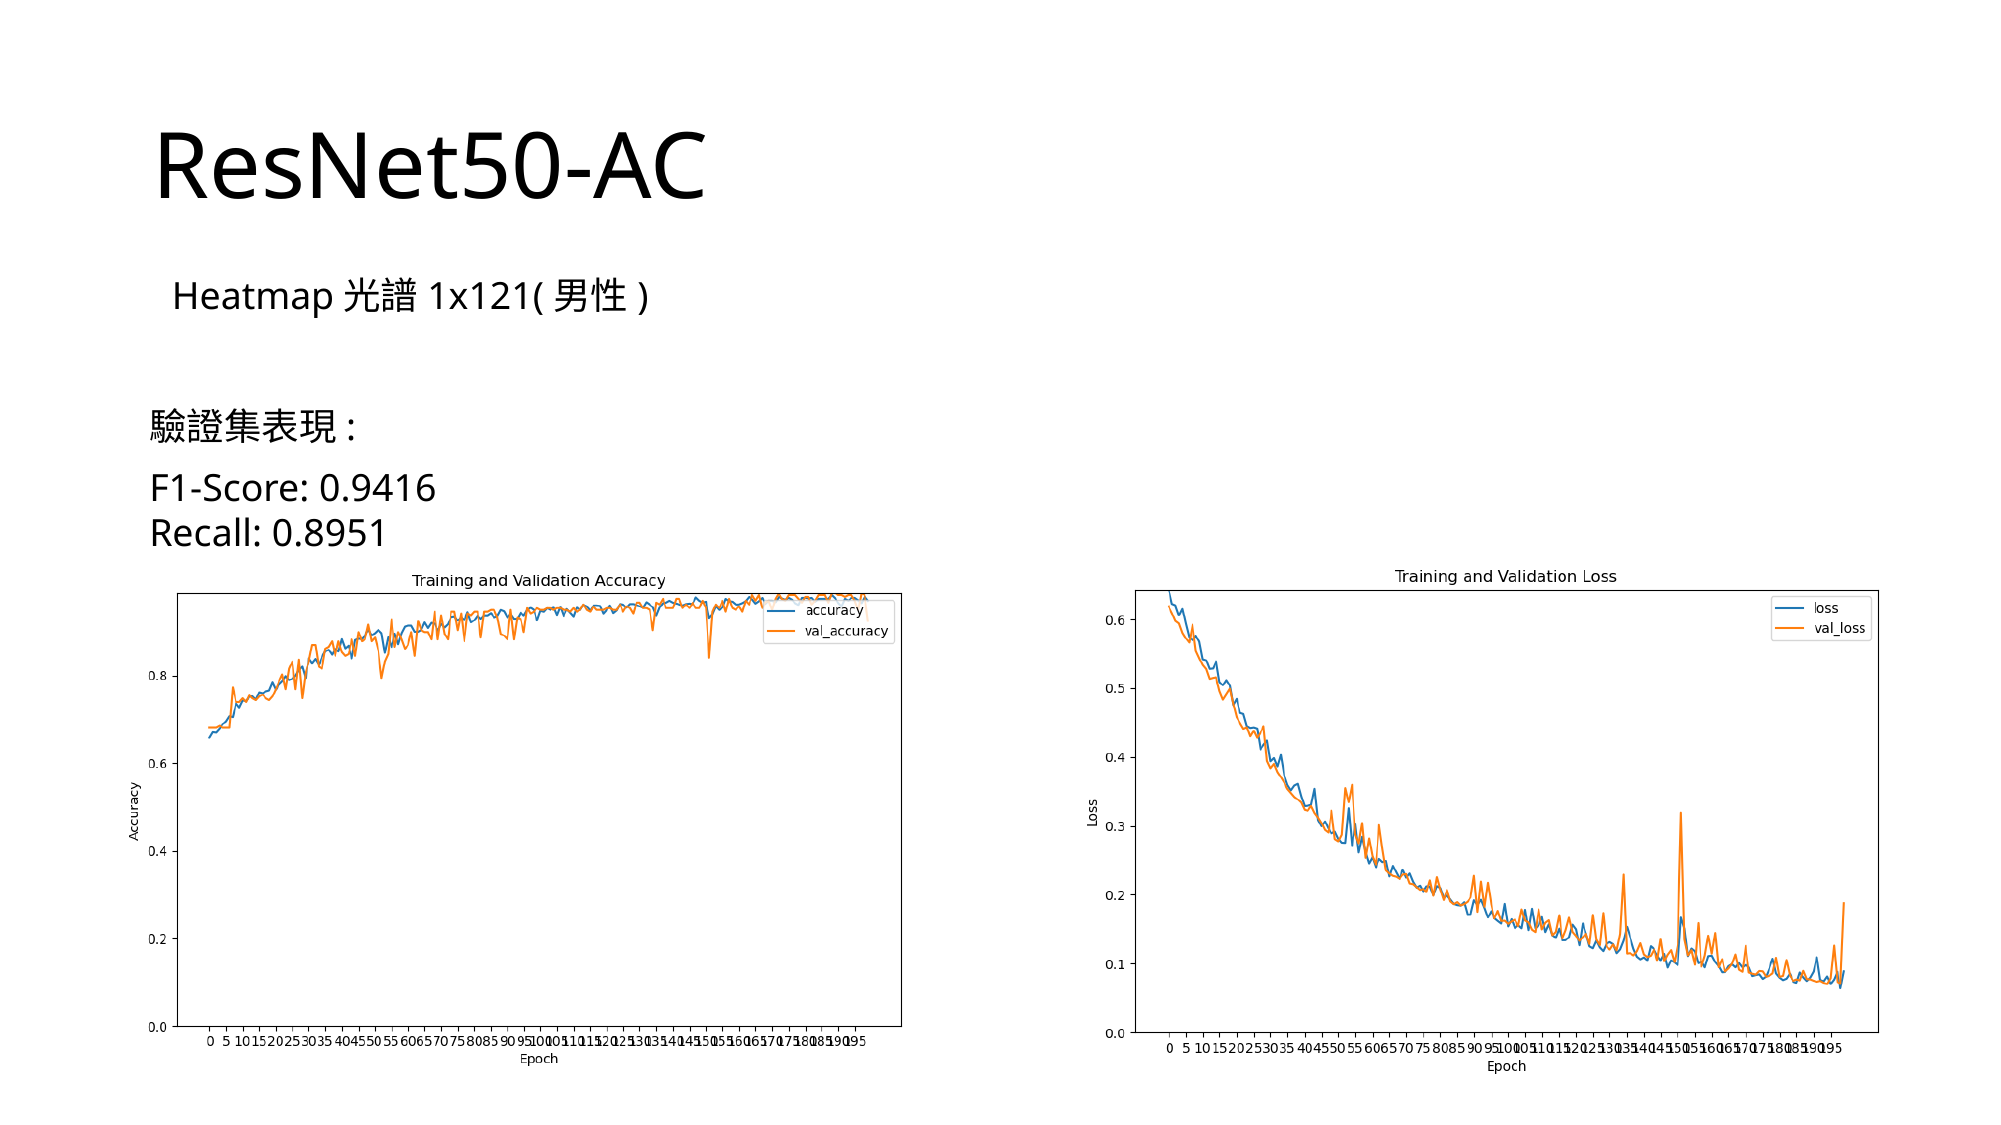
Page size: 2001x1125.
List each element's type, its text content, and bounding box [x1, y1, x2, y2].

text_box 驗證集表現: [134, 395, 404, 456]
text_box Heatmap光譜1x121(男性) [157, 264, 706, 324]
picture [1077, 545, 1908, 1077]
text_box F1-Score: 0.9416 Recall: 0.8951 [134, 456, 1135, 562]
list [107, 561, 923, 1077]
title ResNet50-AC [137, 59, 1863, 278]
